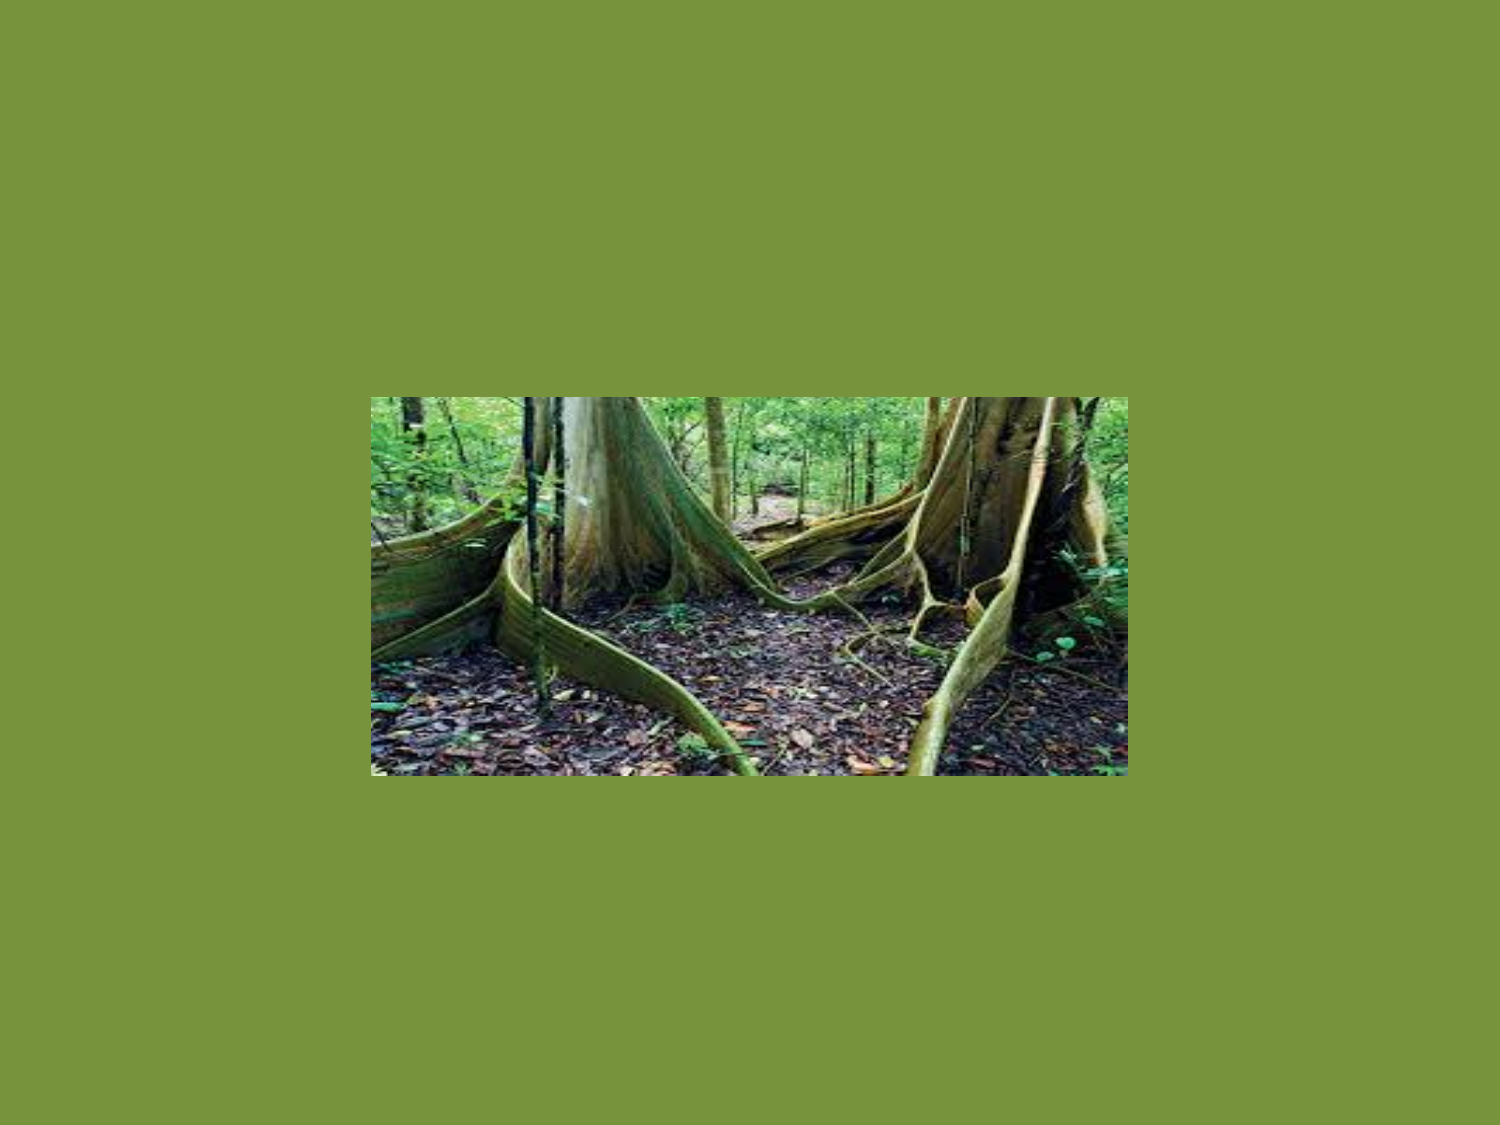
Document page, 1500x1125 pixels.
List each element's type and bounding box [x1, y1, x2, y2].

list [371, 396, 1129, 776]
